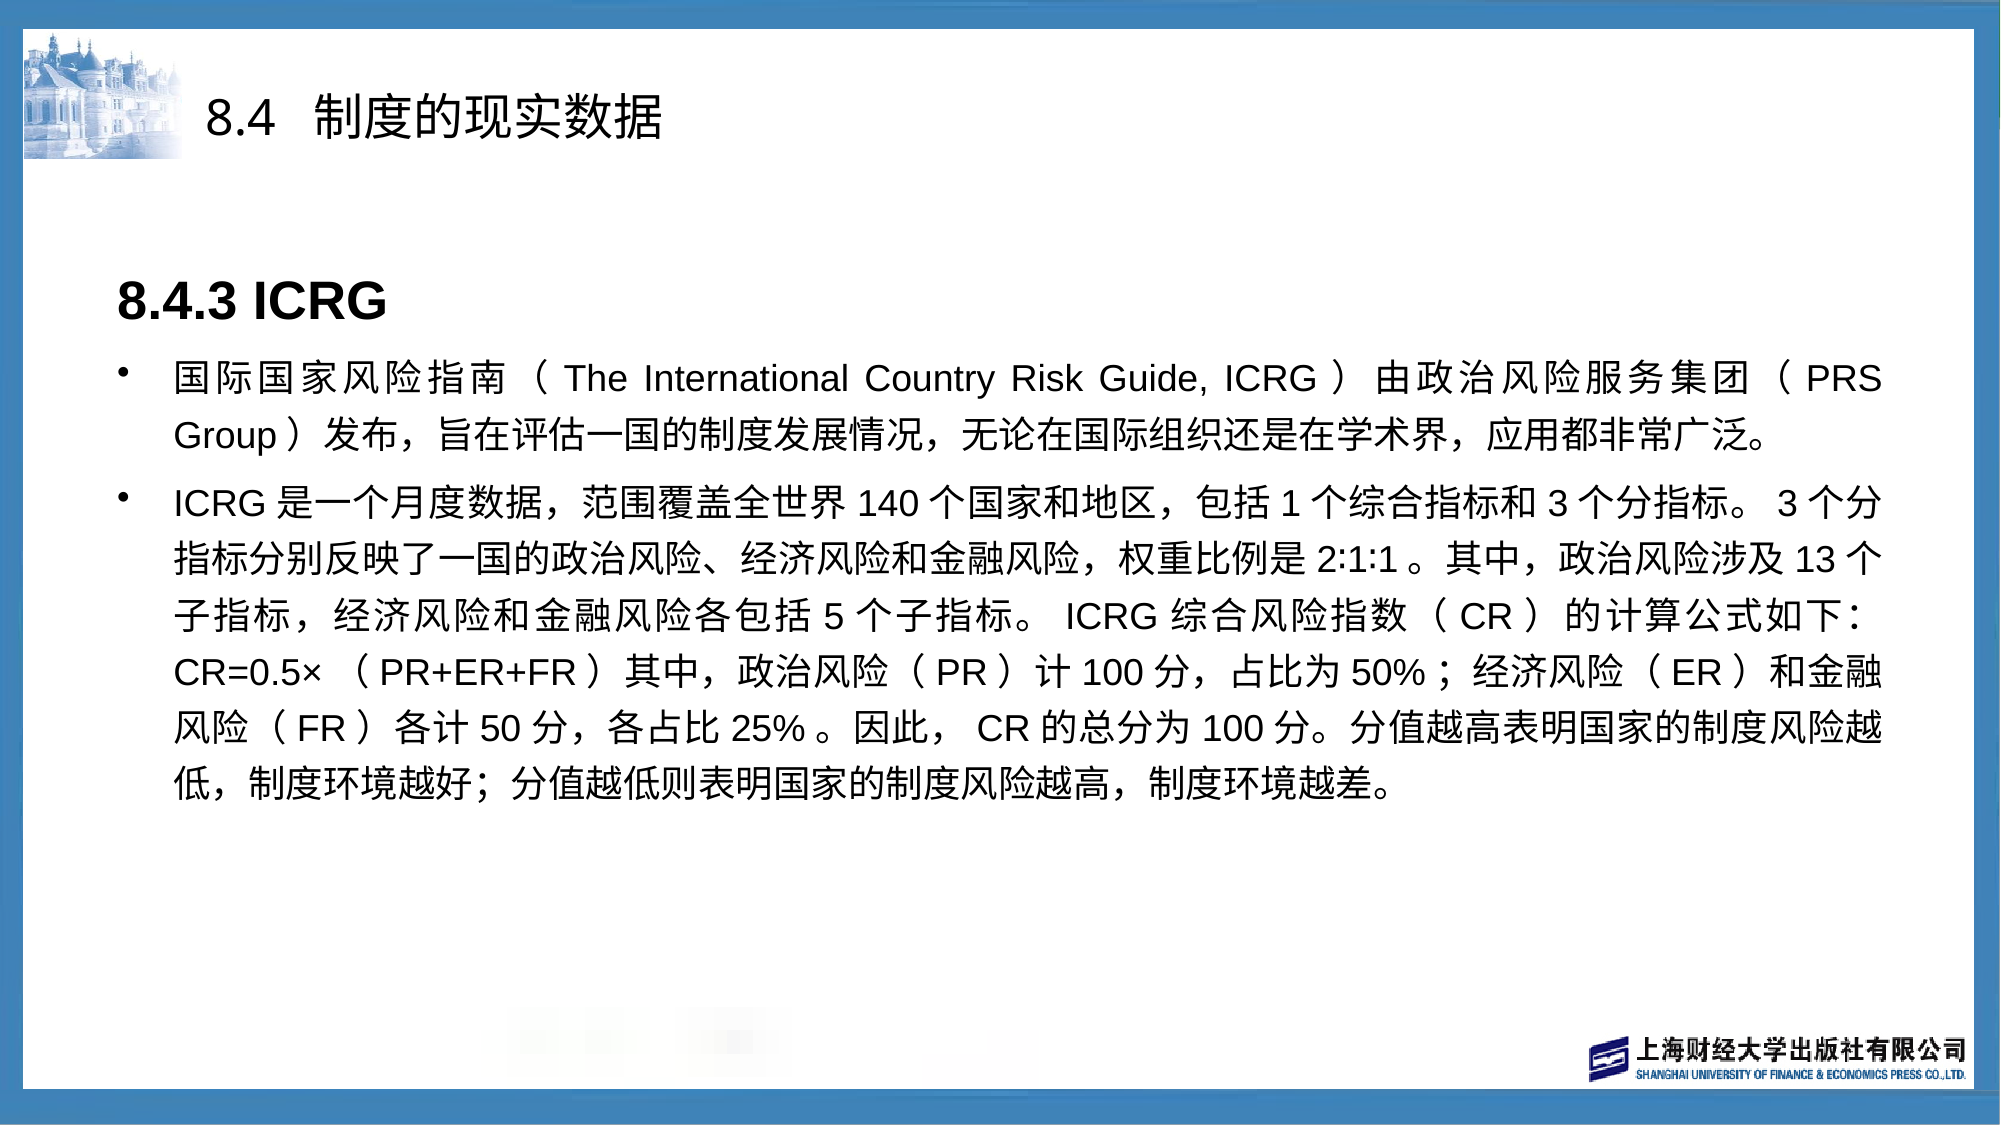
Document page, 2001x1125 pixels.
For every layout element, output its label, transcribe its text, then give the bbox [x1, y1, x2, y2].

title 8.4 制度的现实数据 [190, 64, 1547, 168]
picture [0, 0, 2001, 1125]
list 8.4.3 ICRG 国际国家风险指南（The International Country Risk Guide, ICRG）由政治风险服务集团（PRS Group）发布，旨在评估一国的制度发展情况，无论在国际组织还是在学术界，应用都非常广泛。 ICRG是一个月度数据，范围覆盖全世界140个国家和地区，包括1个综合指标和3个分指标。3个分指标分别反映了一国的政治风险、经济风险和金融风险，权重比例是2∶1∶1。其中，政治风险涉及13个子指标，经济风险和金融风险各包括5个子指标。ICRG综合风险指数（CR）的计算公式如下： CR=0.5×（PR+ER+FR）其中，政治风险（PR）计100分，占比为50%；经济风险（ER）和金融风险（FR）各计50分，各占比25%。因此，CR的总分为100分。分值越高表明国家的制度风险越低，制度环境越好；分值越低则表明国家的制度风险越高，制度环境越差。 [102, 241, 1898, 1065]
